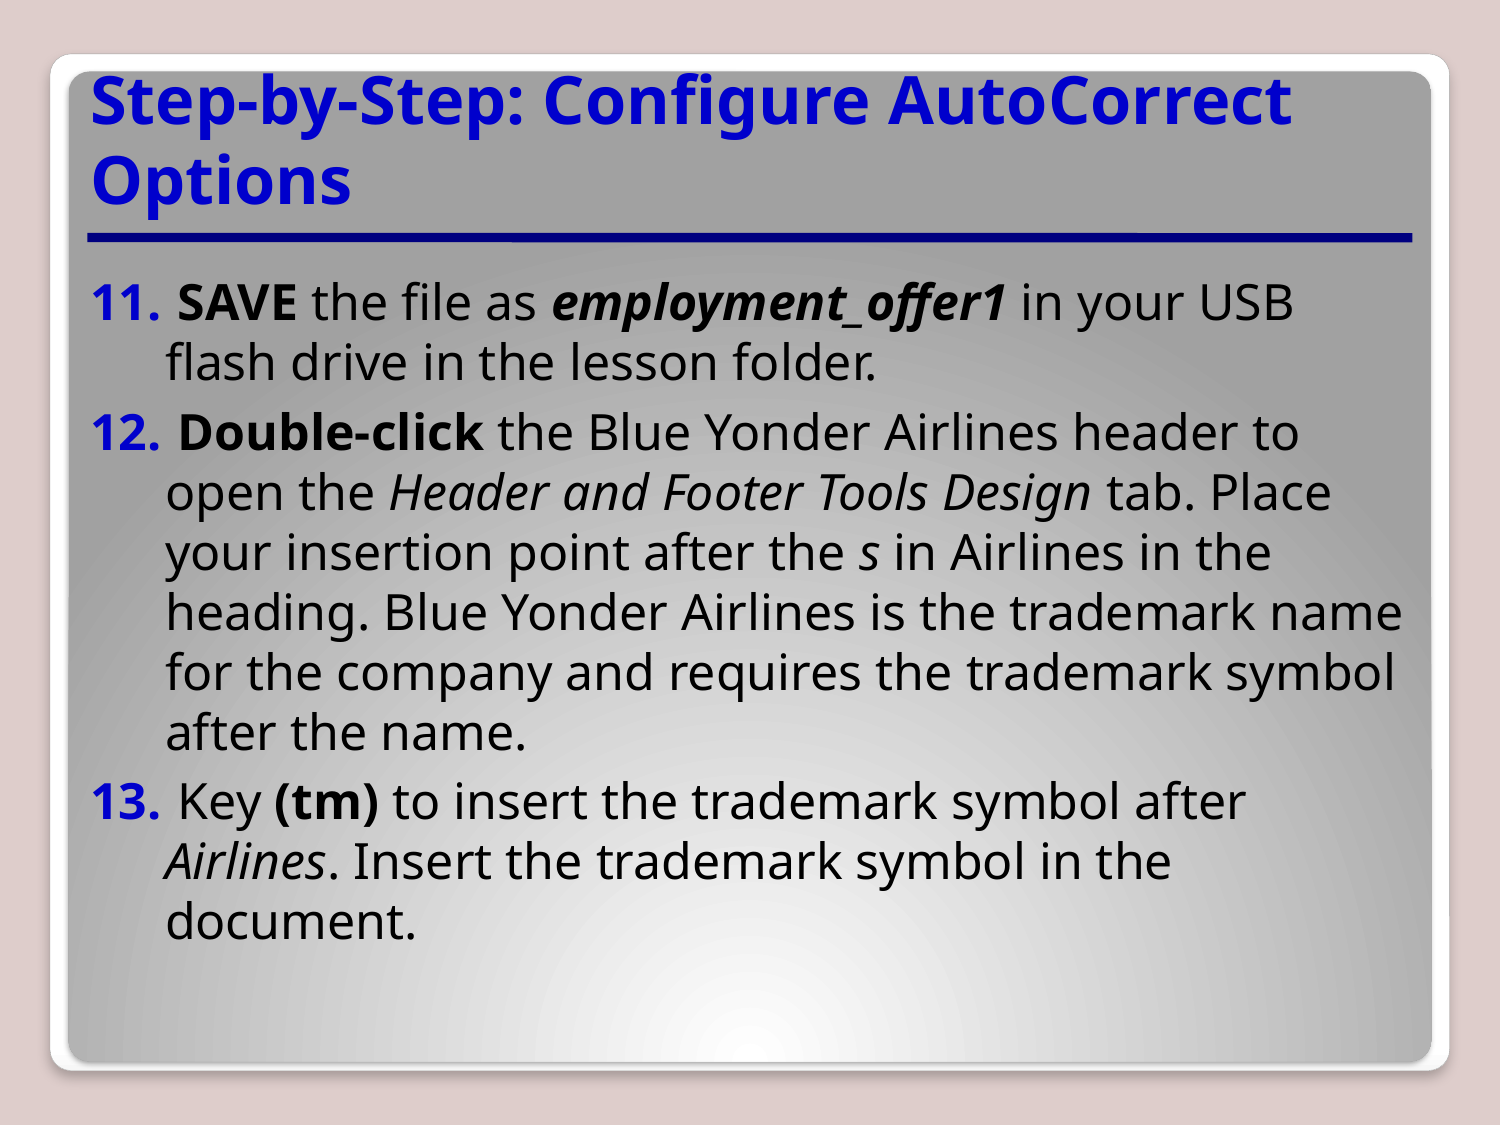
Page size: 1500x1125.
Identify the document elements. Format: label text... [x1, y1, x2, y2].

title Step-by-Step: Configure AutoCorrect Options [74, 74, 1426, 226]
list SAVE the file as employment_offer1 in your USB flash drive in the lesson folder. Double-click the Blue Yonder Airlines header to open the Header and Footer Tools Design tab. Place your insertion point after the s in Airlines in the heading. Blue Yonder Airlines is the trademark name for the company and requires the trademark symbol after the name. Key (tm) to insert the trademark symbol after Airlines. Insert the trademark symbol in the document. [74, 262, 1426, 1063]
